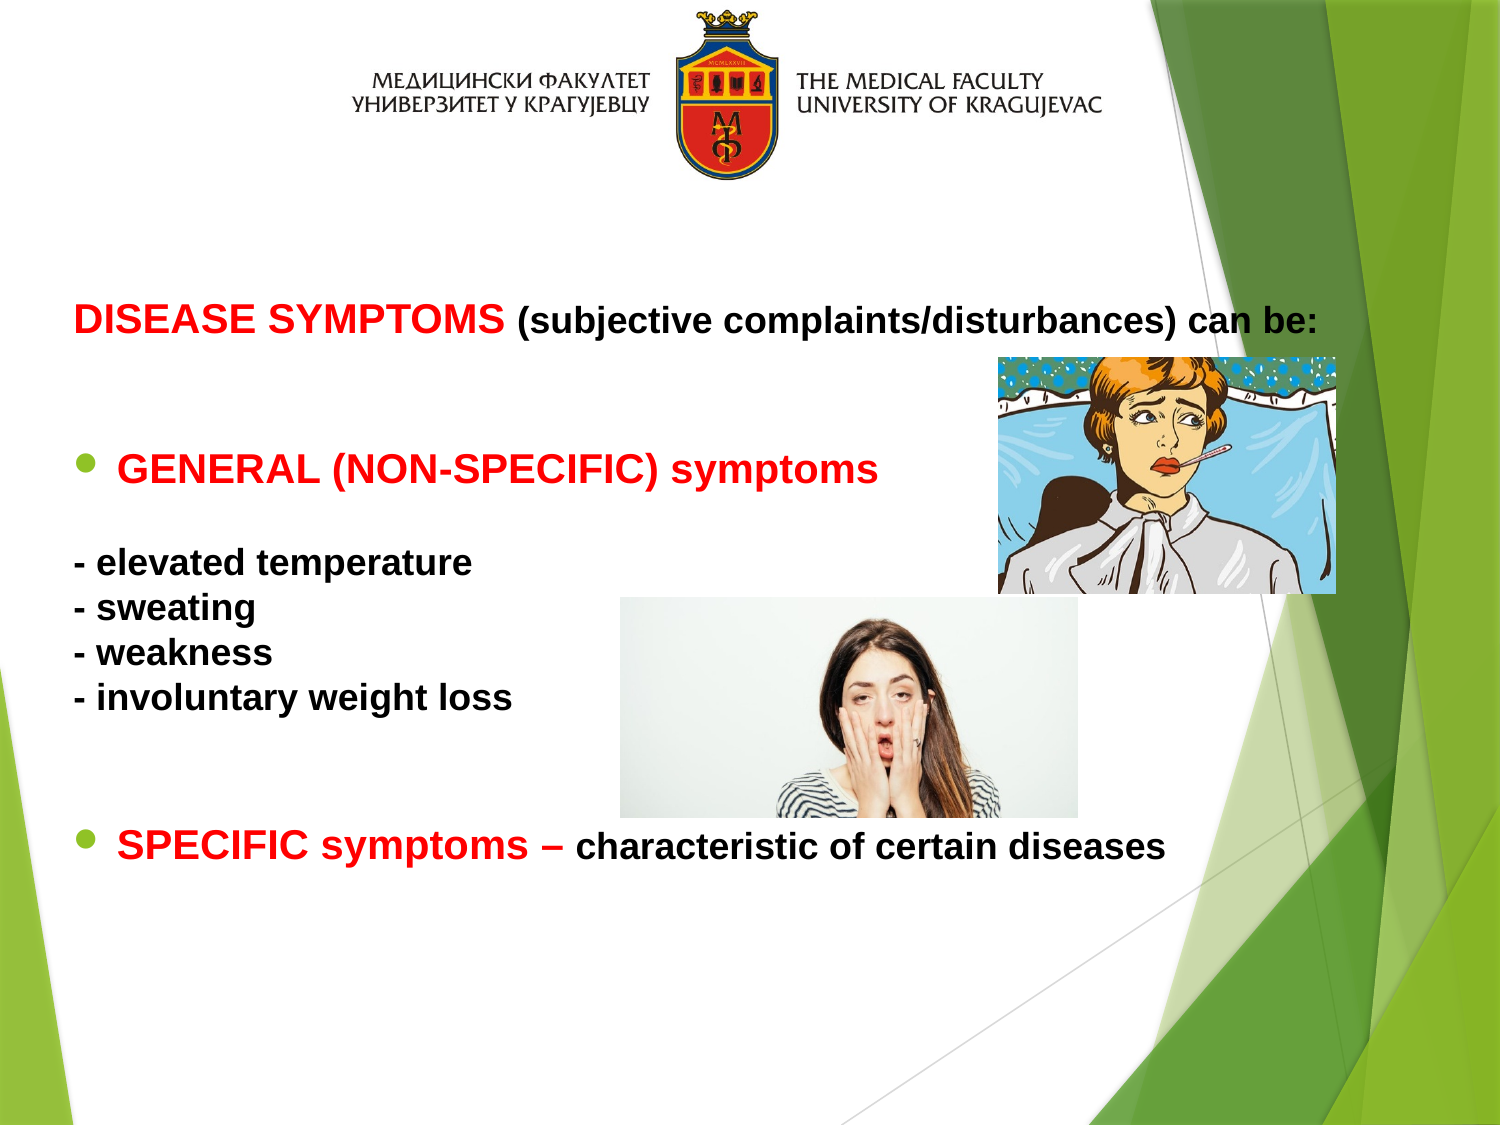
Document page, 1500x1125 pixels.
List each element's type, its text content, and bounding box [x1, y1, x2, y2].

picture [619, 597, 1079, 819]
text_box DISEASE SYMPTOMS (subjective complaints/disturbances) can be: GENERAL (NON-SPECIFIC) symptoms - elevated temperature - sweating - weakness - involuntary weight loss SPECIFIC symptoms – characteristic of certain diseases [58, 234, 1500, 985]
picture [997, 356, 1337, 594]
picture [328, 0, 1125, 191]
